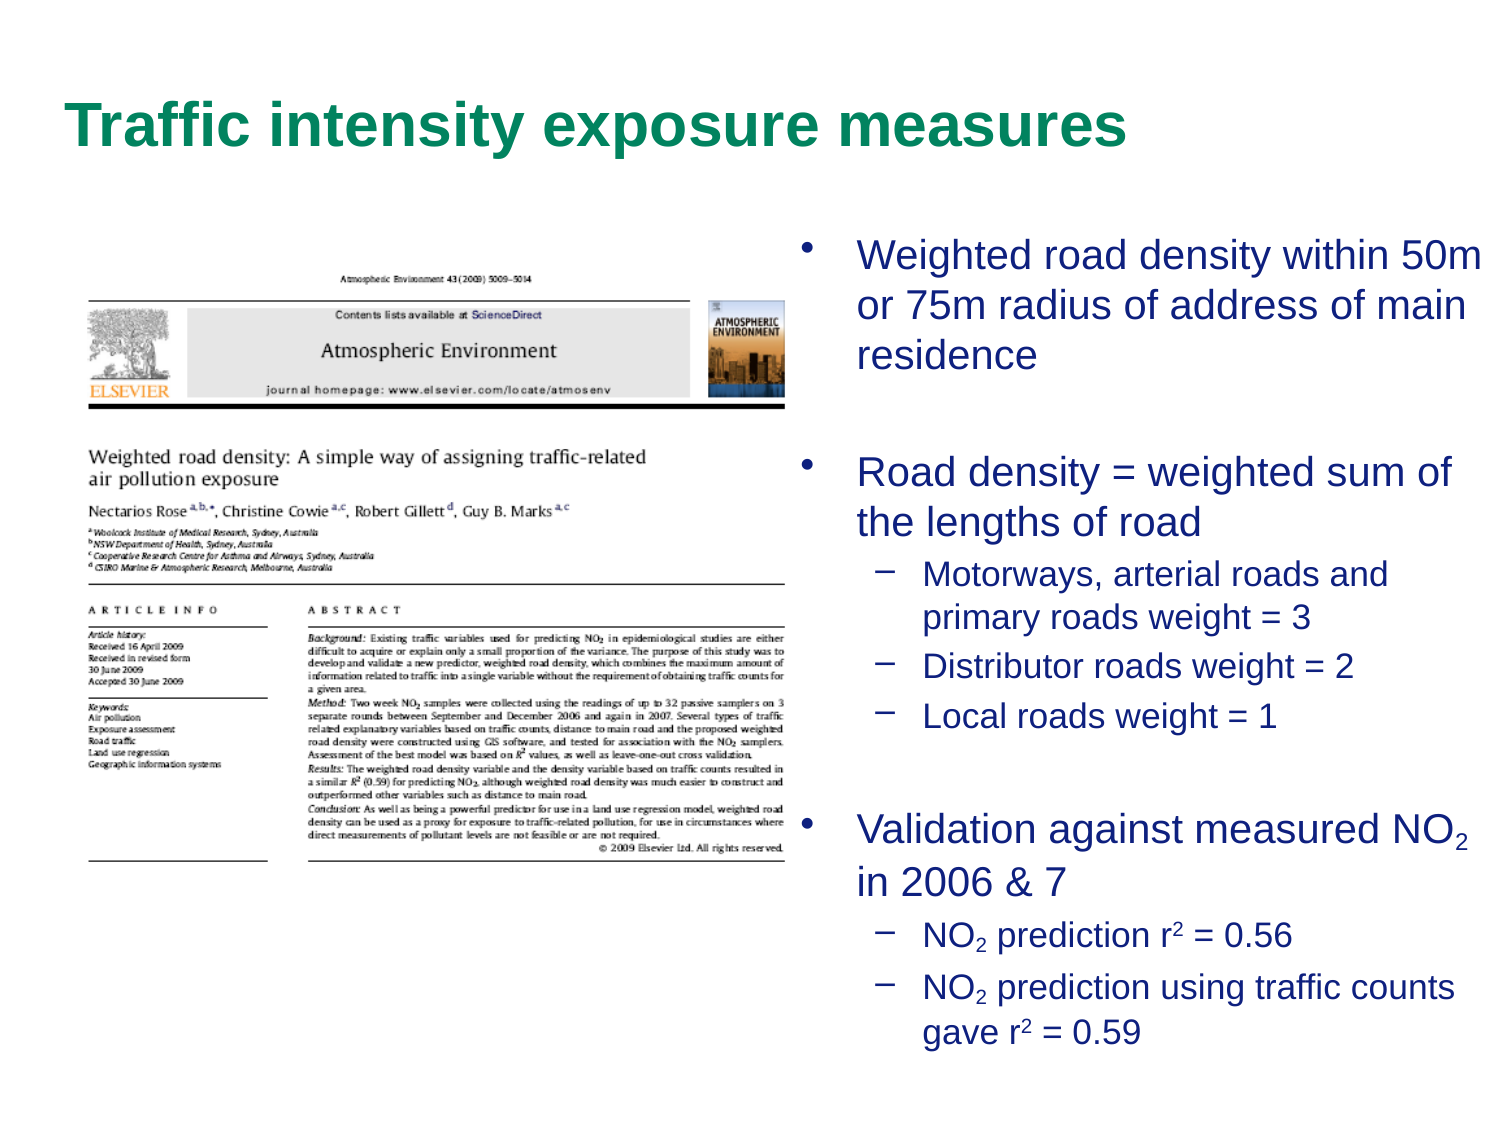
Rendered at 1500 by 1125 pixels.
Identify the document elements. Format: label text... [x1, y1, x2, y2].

title Traffic intensity exposure measures [48, 27, 1325, 216]
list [51, 219, 810, 870]
list Weighted road density within 50m or 75m radius of address of main residence Road density = weighted sum of the lengths of road Motorways, arterial roads and primary roads weight = 3 Distributor roads weight = 2 Local roads weight = 1 Validation against measured NO2 in 2006 & 7 NO2 prediction r2 = 0.56 NO2 prediction using traffic counts gave r2 = 0.59 [785, 219, 1500, 1095]
